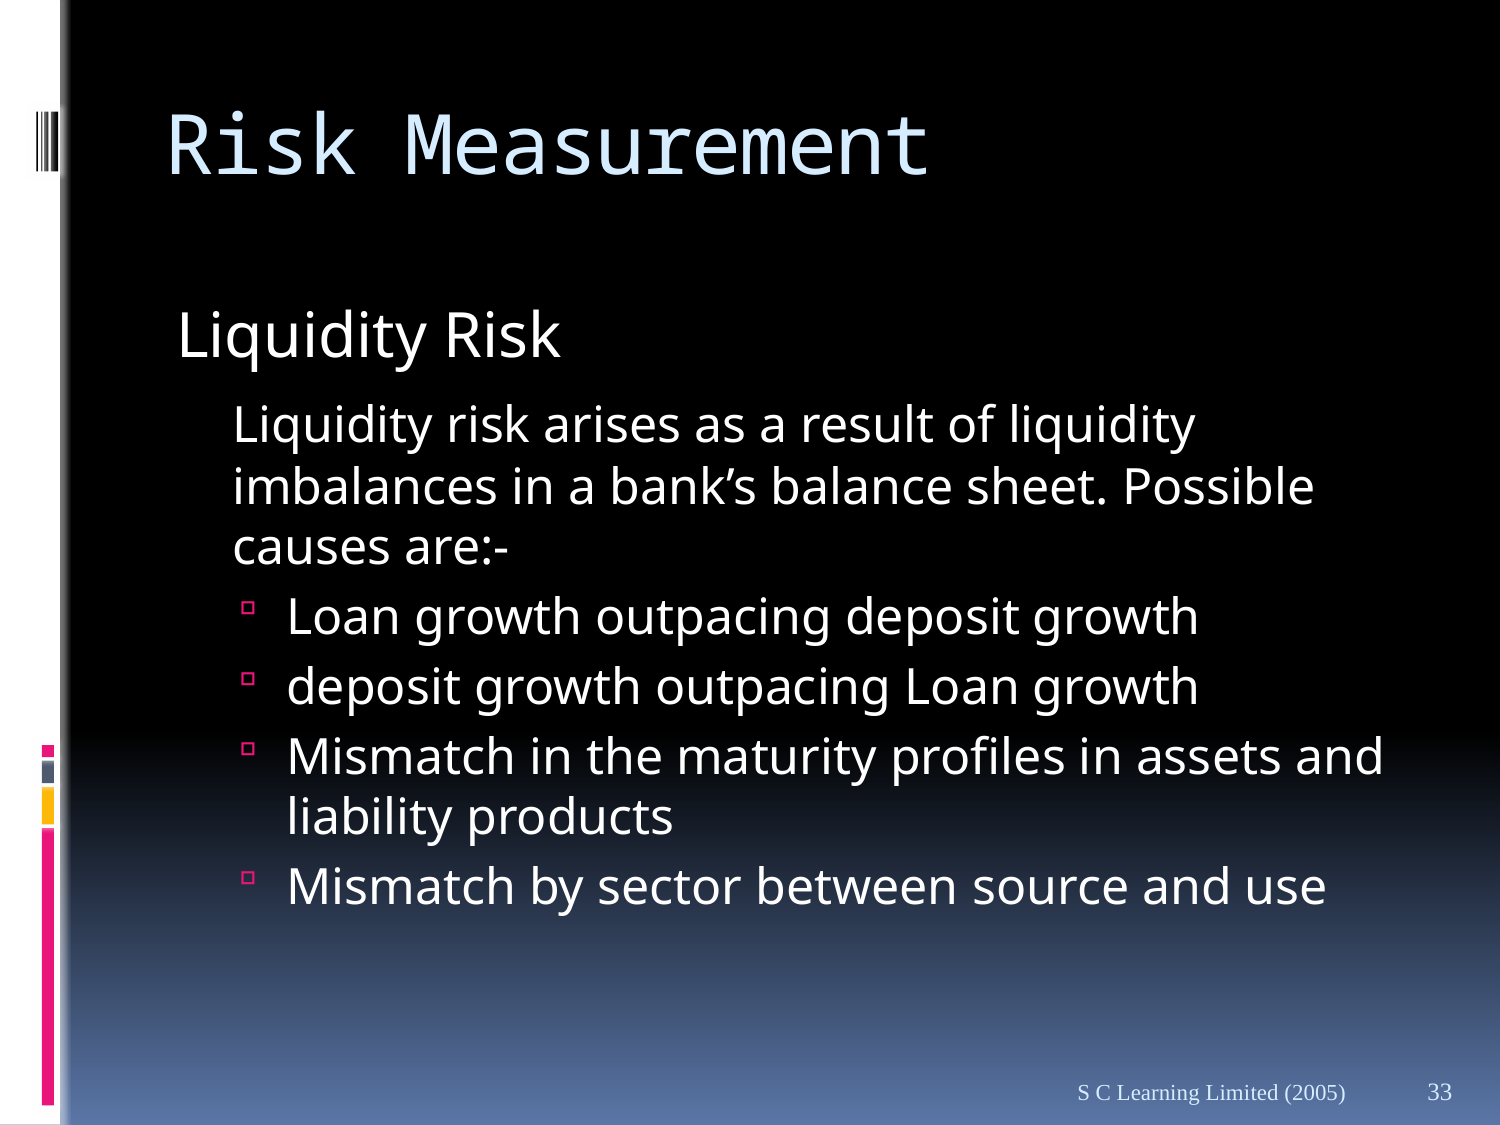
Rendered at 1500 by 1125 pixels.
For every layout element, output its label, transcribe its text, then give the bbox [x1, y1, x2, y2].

title Risk Measurement [150, 83, 1425, 234]
slide_number 33 [1412, 1052, 1488, 1113]
slide_number S C Learning Limited (2005) [1062, 1052, 1412, 1113]
list Liquidity Risk Liquidity risk arises as a result of liquidity imbalances in a bank’s balance sheet. Possible causes are:- Loan growth outpacing deposit growth deposit growth outpacing Loan growth Mismatch in the maturity profiles in assets and liability products Mismatch by sector between source and use [150, 287, 1426, 929]
